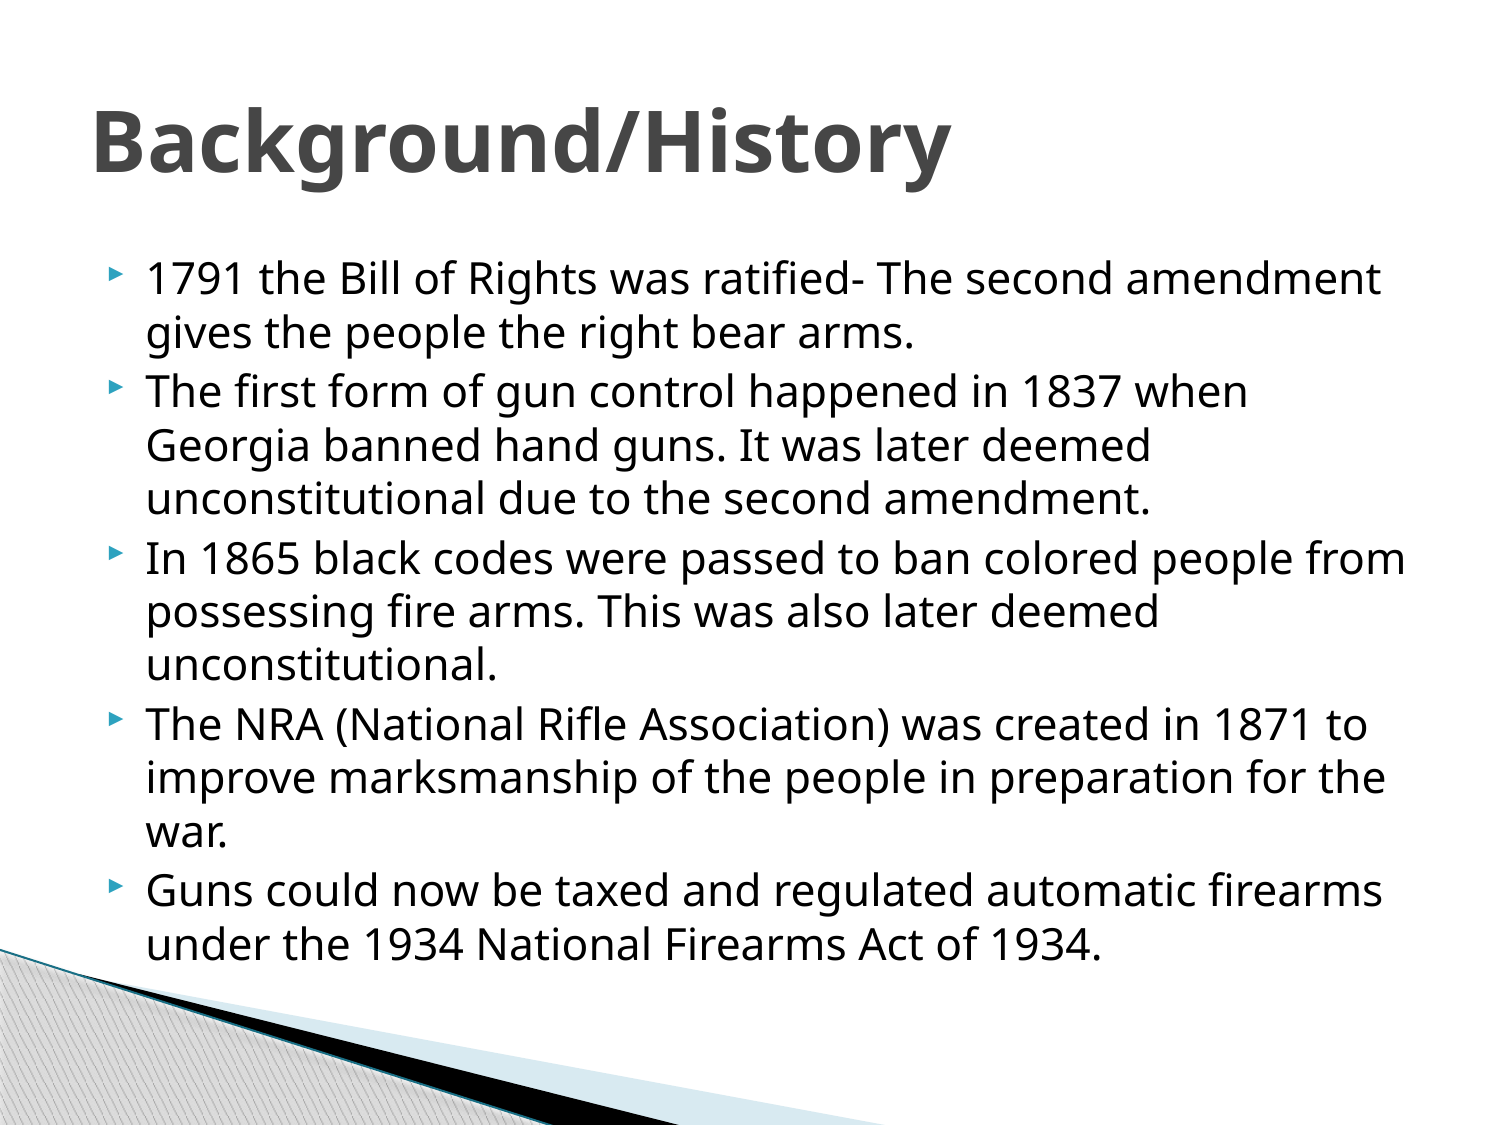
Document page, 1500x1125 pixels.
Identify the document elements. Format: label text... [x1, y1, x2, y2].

title Background/History [75, 45, 1425, 233]
list 1791 the Bill of Rights was ratified- The second amendment gives the people the right bear arms. The first form of gun control happened in 1837 when Georgia banned hand guns. It was later deemed unconstitutional due to the second amendment. In 1865 black codes were passed to ban colored people from possessing fire arms. This was also later deemed unconstitutional. The NRA (National Rifle Association) was created in 1871 to improve marksmanship of the people in preparation for the war. Guns could now be taxed and regulated automatic firearms under the 1934 National Firearms Act of 1934. [75, 243, 1425, 986]
